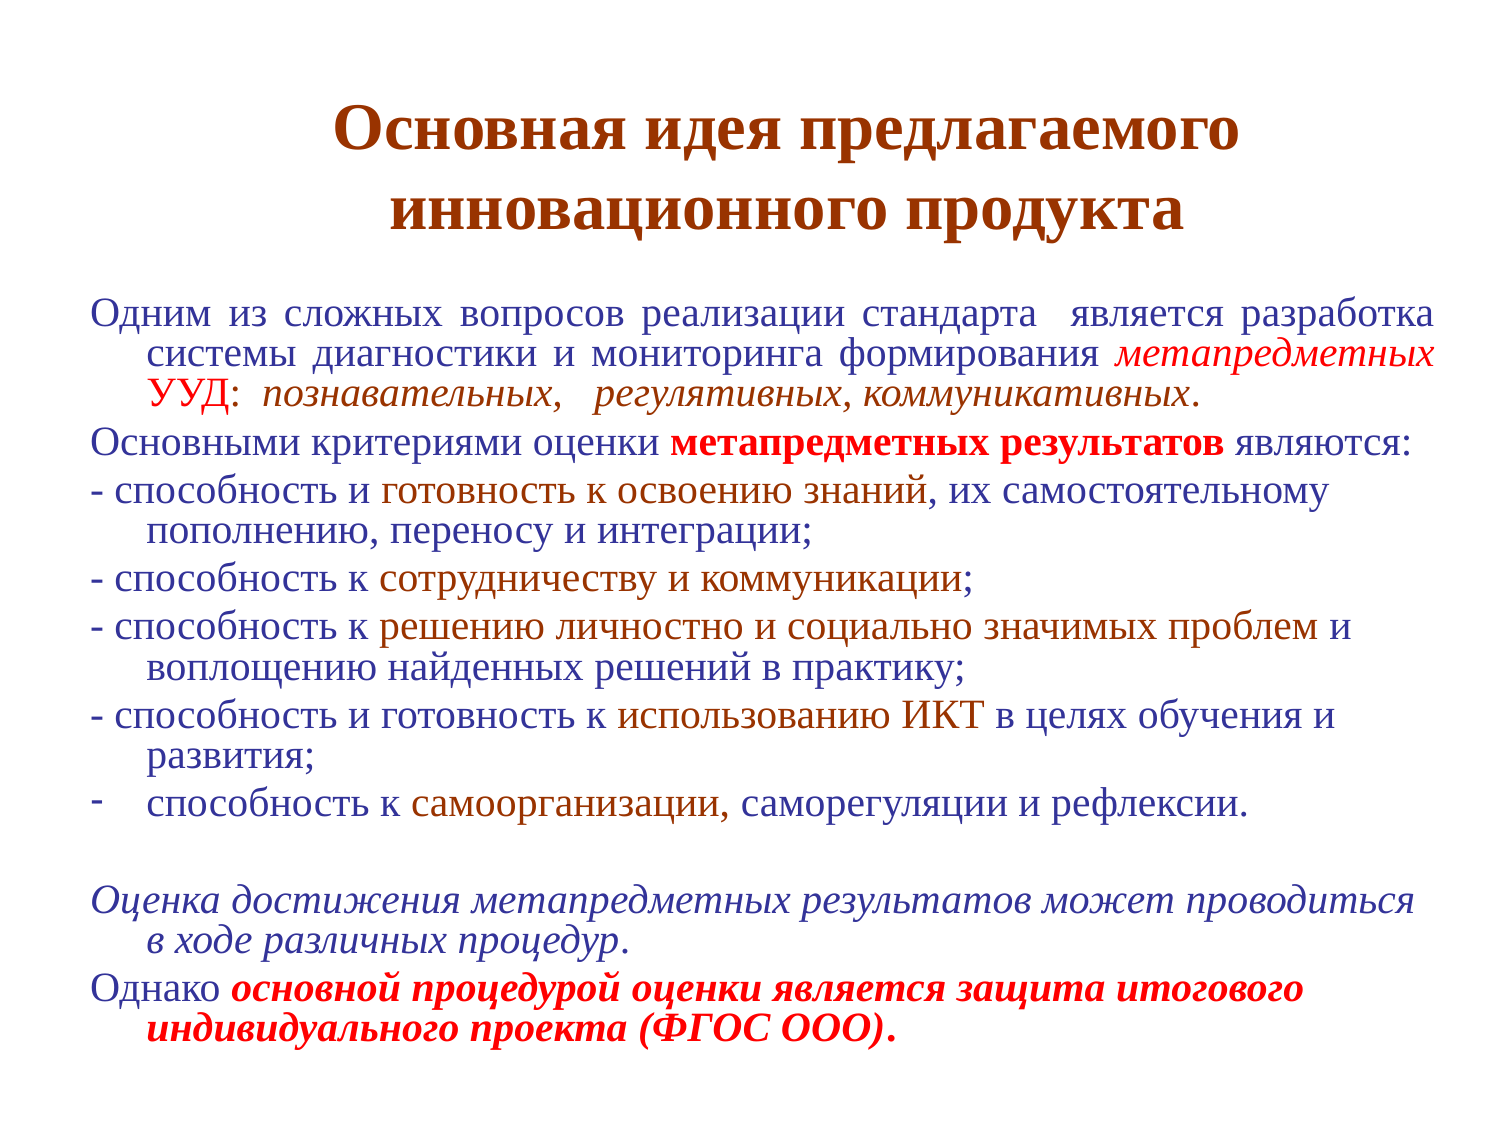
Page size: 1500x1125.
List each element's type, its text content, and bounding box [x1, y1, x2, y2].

list Одним из сложных вопросов реализации стандарта является разработка системы диагностики и мониторинга формирования метапредметных УУД: познавательных, регулятивных, коммуникативных. Основными критериями оценки метапредметных результатов являются: - способность и готовность к освоению знаний, их самостоятельному пополнению, переносу и интеграции; - способность к сотрудничеству и коммуникации; - способность к решению личностно и социально значимых проблем и воплощению найденных решений в практику; - способность и готовность к использованию ИКТ в целях обучения и развития; способность к самоорганизации, саморегуляции и рефлексии. Оценка достижения метапредметных результатов может проводиться в ходе различных процедур. Однако основной процедурой оценки является защита итогового индивидуального проекта (ФГОС ООО). [75, 287, 1450, 1063]
title Основная идея предлагаемого инновационного продукта [75, 75, 1500, 250]
